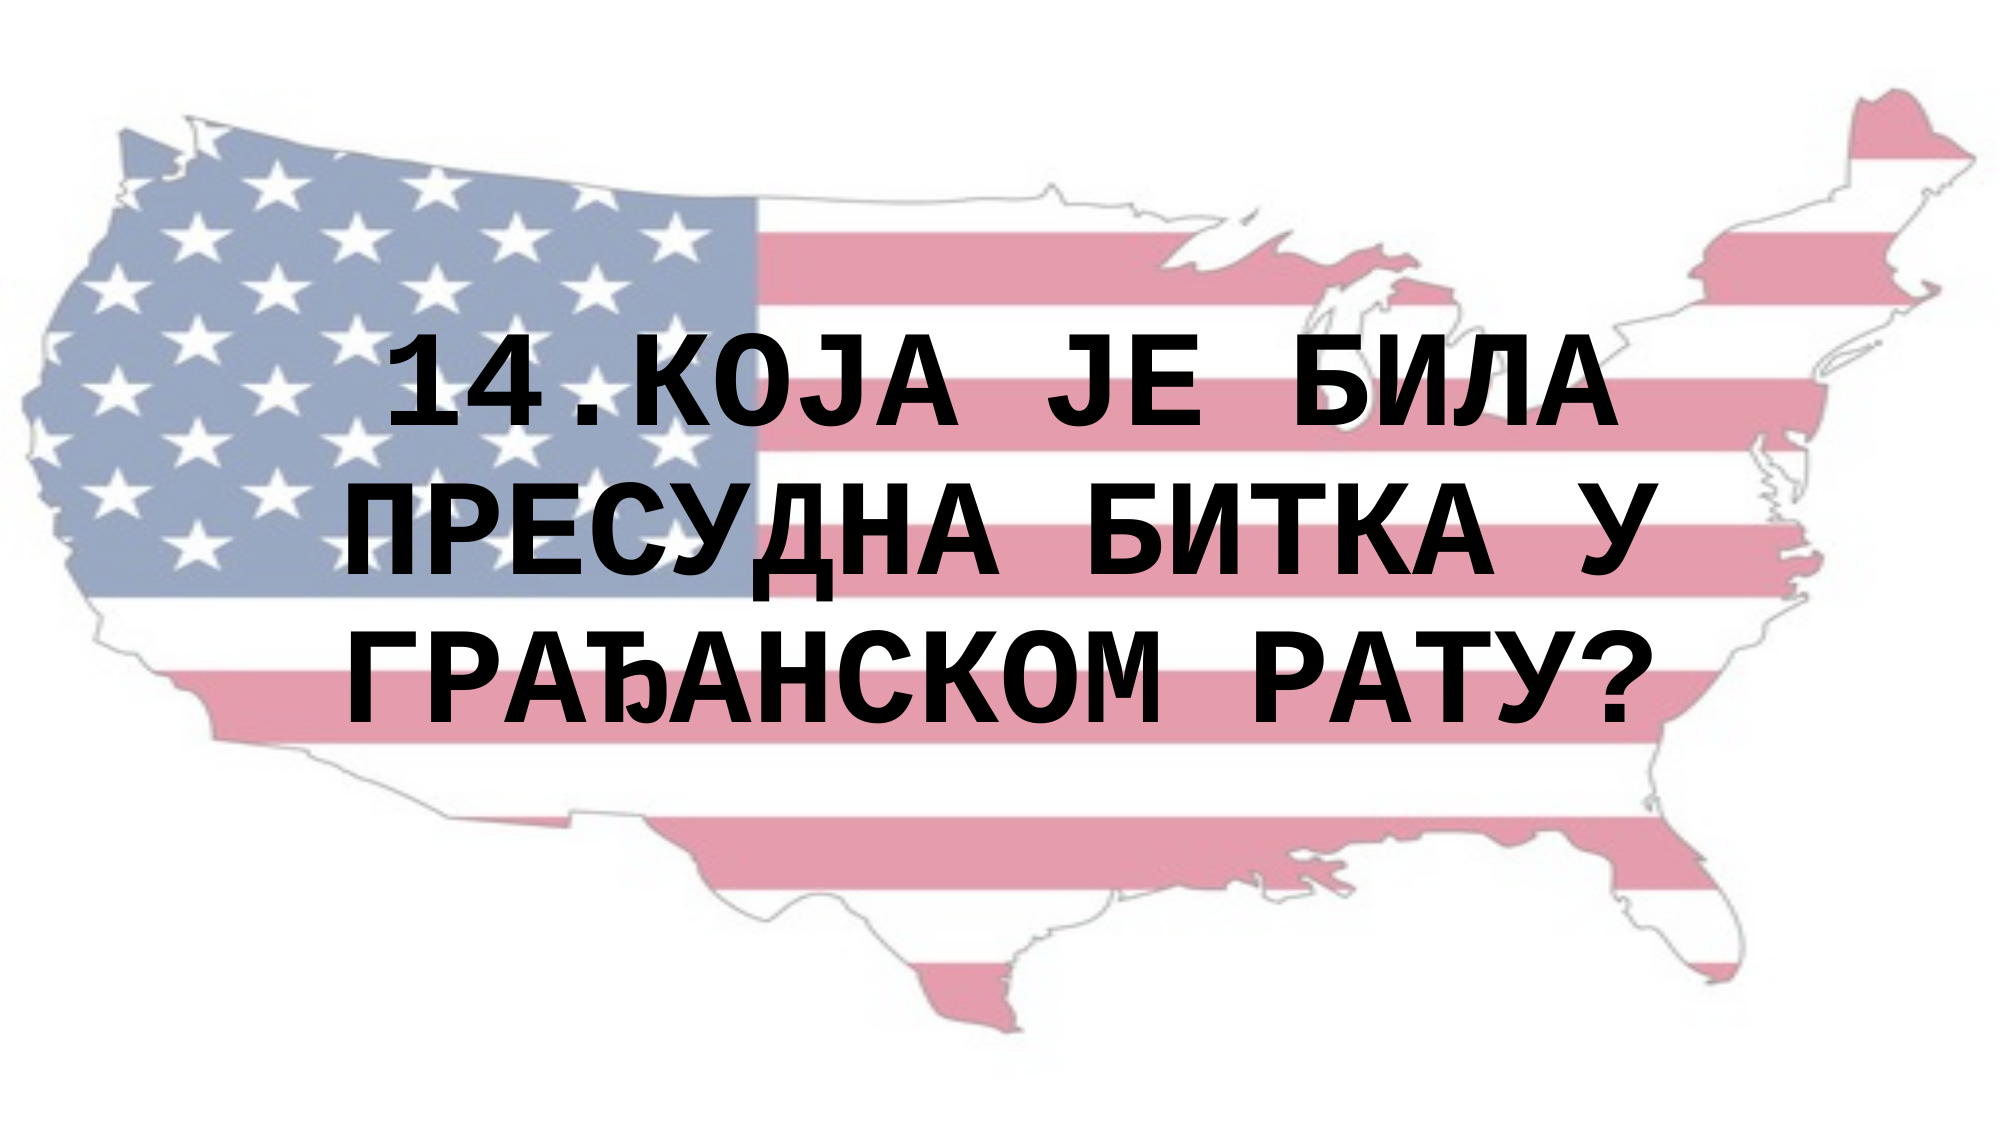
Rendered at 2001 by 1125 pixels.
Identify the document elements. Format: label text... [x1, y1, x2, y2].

list 14.КОЈА ЈЕ БИЛА ПРЕСУДНА БИТКА У ГРАЂАНСКОМ РАТУ? [137, 299, 1863, 1014]
